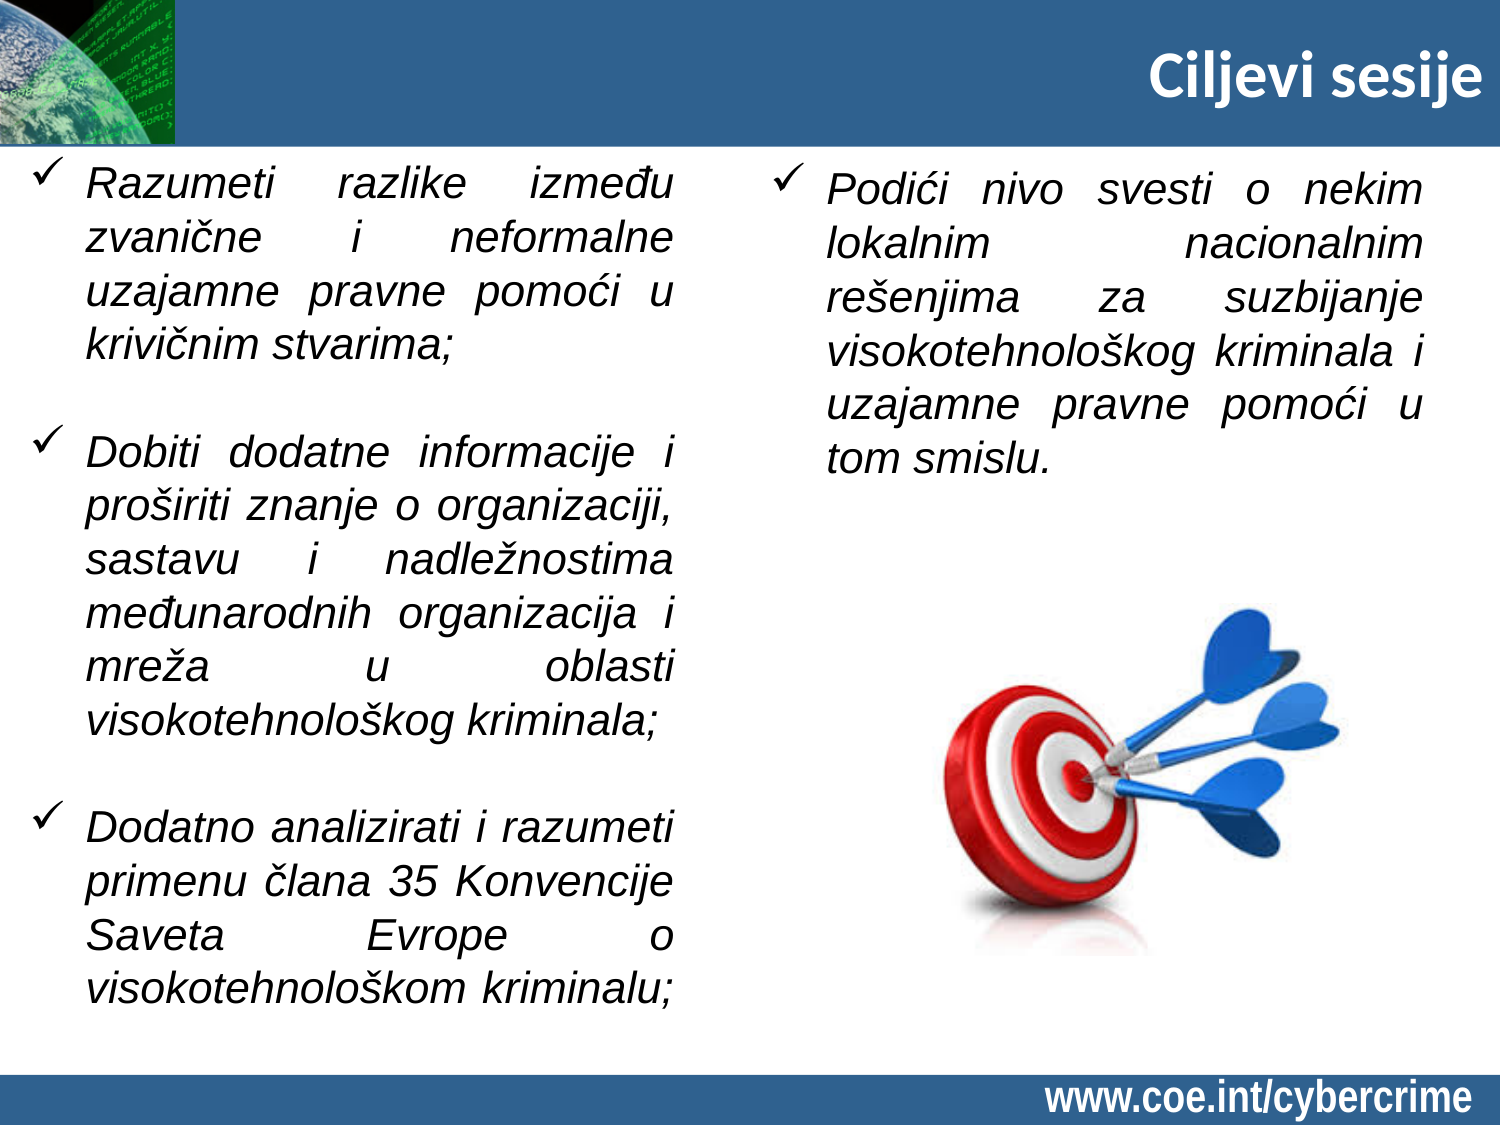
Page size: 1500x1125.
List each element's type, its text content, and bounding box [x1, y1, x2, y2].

picture [904, 602, 1366, 957]
text_box Podići nivo svesti o nekim lokalnim nacionalnim rešenjima za suzbijanje visokotehnološkog kriminala i uzajamne pravne pomoći u tom smislu. [755, 152, 1440, 490]
text_box Razumeti razlike između zvanične i neformalne uzajamne pravne pomoći u krivičnim stvarima; Dobiti dodatne informacije i proširiti znanje o organizaciji, sastavu i nadležnostima međunarodnih organizacija i mreža u oblasti visokotehnološkog kriminala; Dodatno analizirati i razumeti primenu člana 35 Konvencije Saveta Evrope o visokotehnološkom kriminalu; [14, 146, 691, 1021]
text_box www.coe.int/cybercrime [1030, 1059, 1500, 1125]
text_box Ciljevi sesije [179, 0, 1500, 149]
picture [0, 0, 175, 144]
text_box [0, 1073, 1030, 1125]
